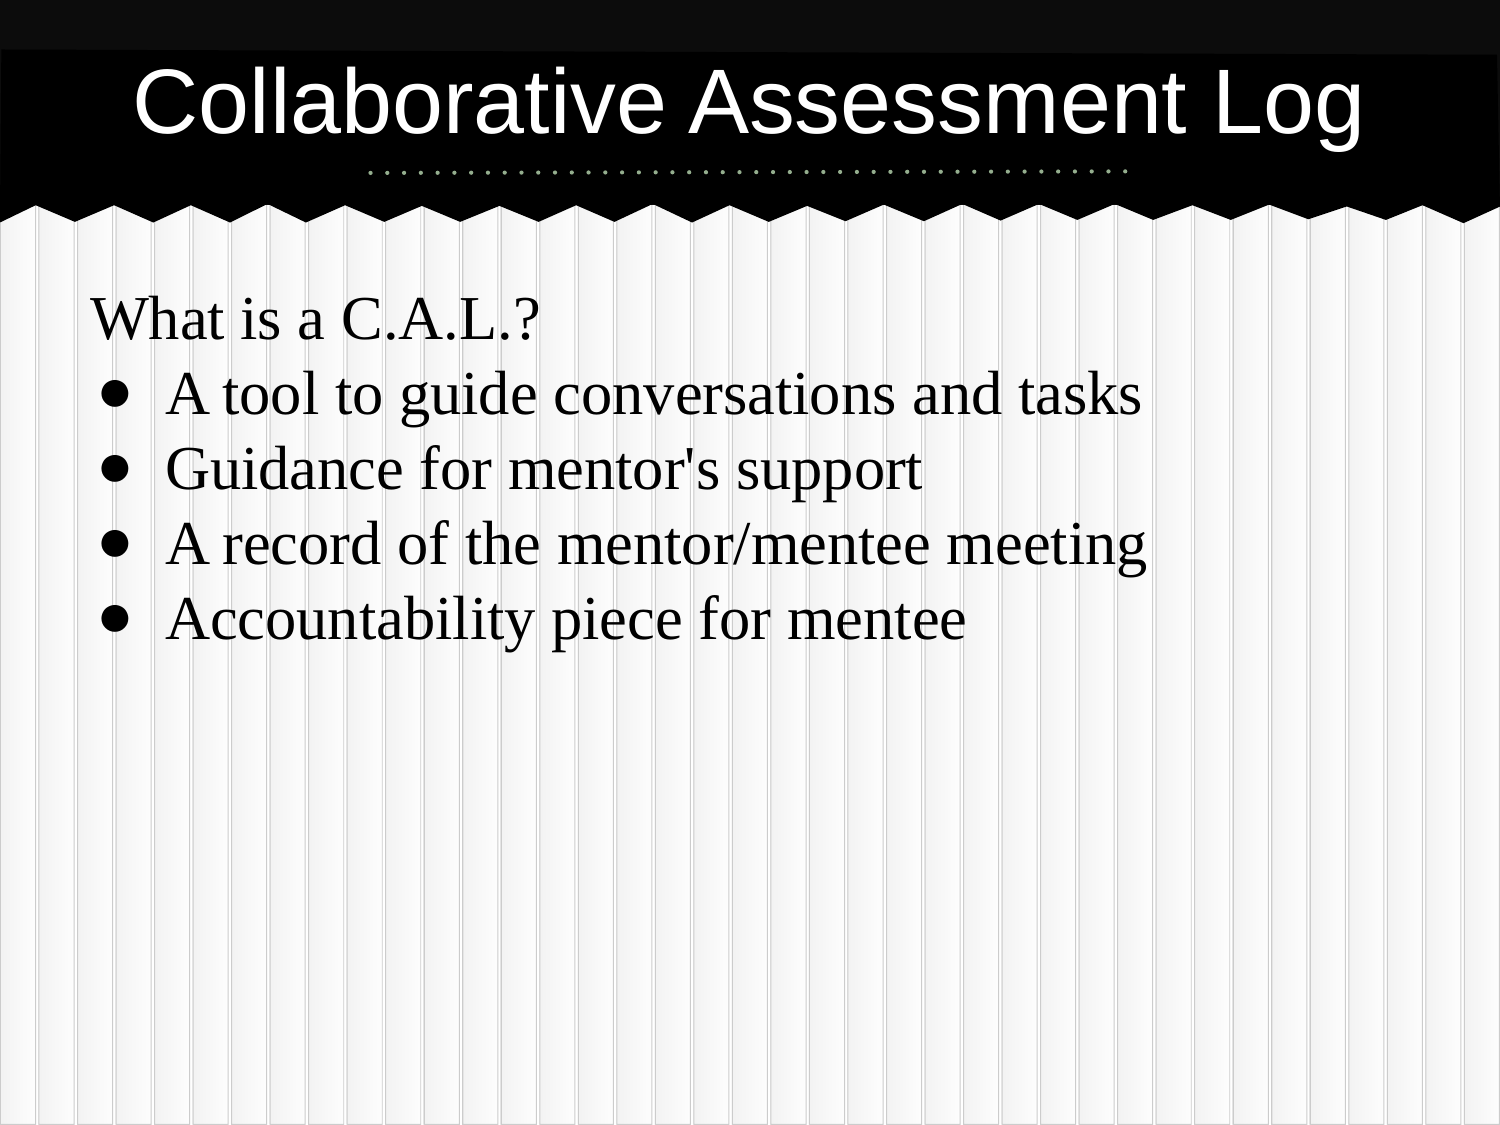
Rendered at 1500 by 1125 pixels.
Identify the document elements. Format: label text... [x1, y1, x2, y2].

title Collaborative Assessment Log [75, 2, 1425, 191]
list What is a C.A.L.? A tool to guide conversations and tasks Guidance for mentor's support A record of the mentor/mentee meeting Accountability piece for mentee [75, 262, 1425, 1057]
